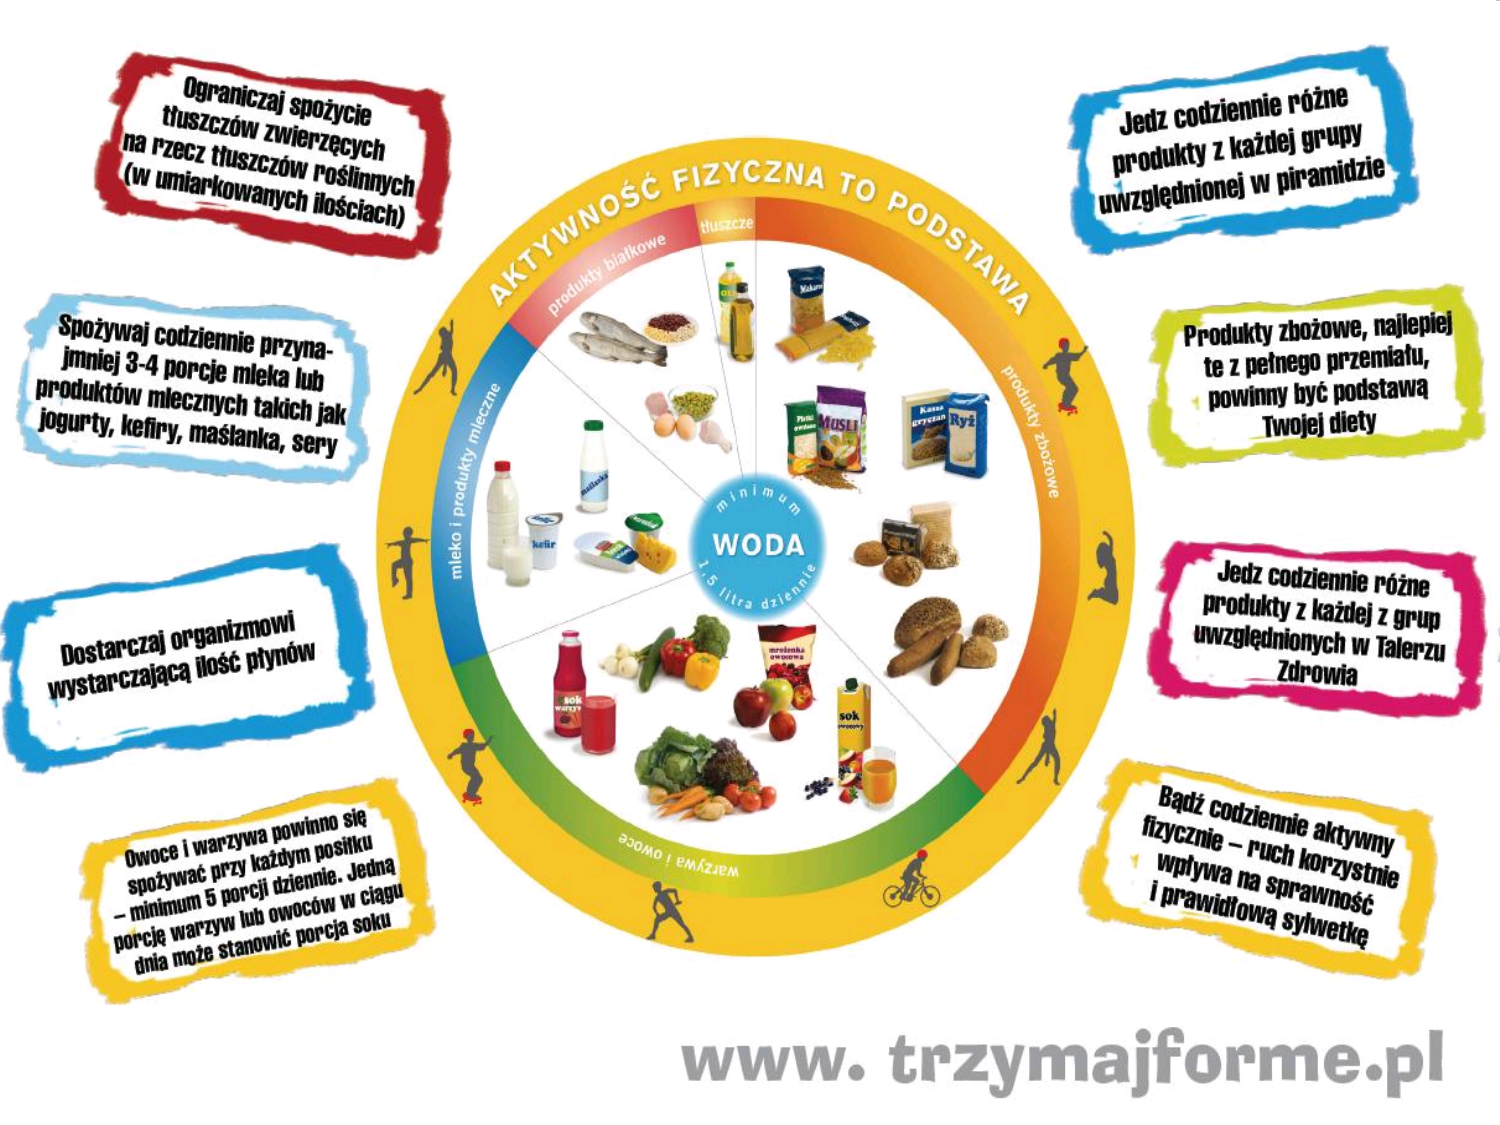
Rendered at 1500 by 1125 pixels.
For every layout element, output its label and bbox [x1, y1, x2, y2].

list [0, 0, 1500, 1125]
